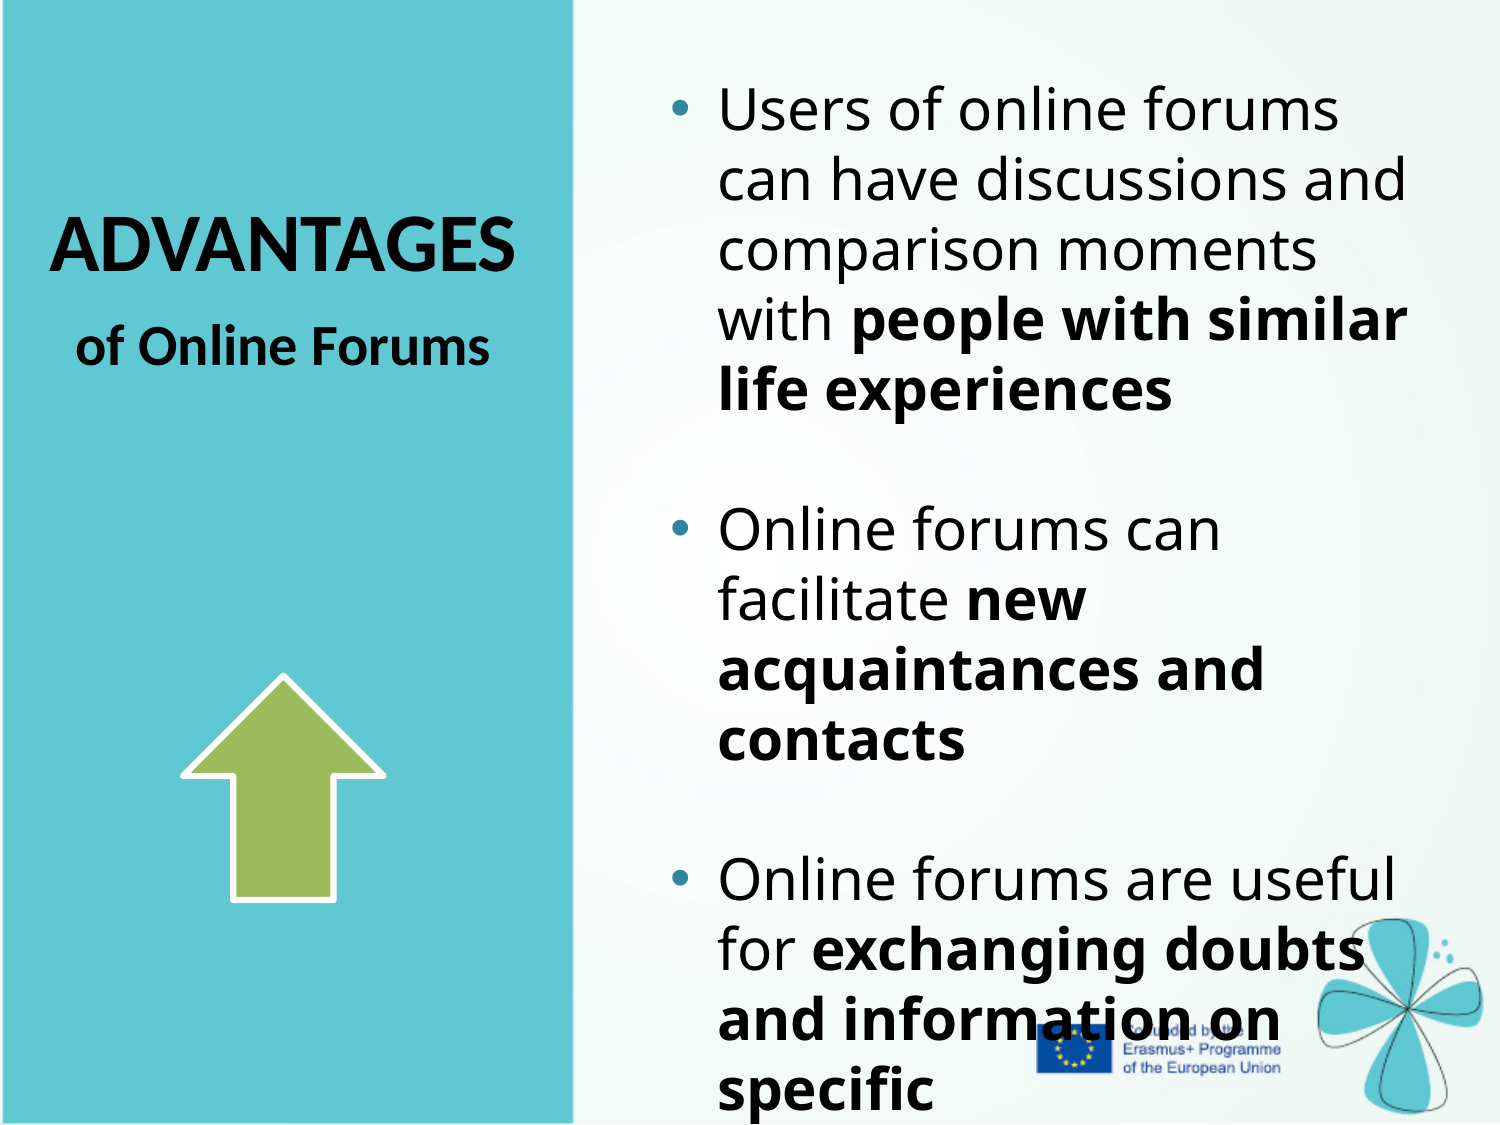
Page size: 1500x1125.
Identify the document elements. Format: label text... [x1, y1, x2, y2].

picture [0, 0, 1500, 1125]
text_box Users of online forums can have discussions and comparison moments with people with similar life experiences Online forums can facilitate new acquaintances and contacts Online forums are useful for exchanging doubts and information on specific topics [655, 65, 1438, 1125]
text_box [181, 673, 386, 903]
table_header ADVANTAGES of Online Forums [29, 196, 538, 413]
